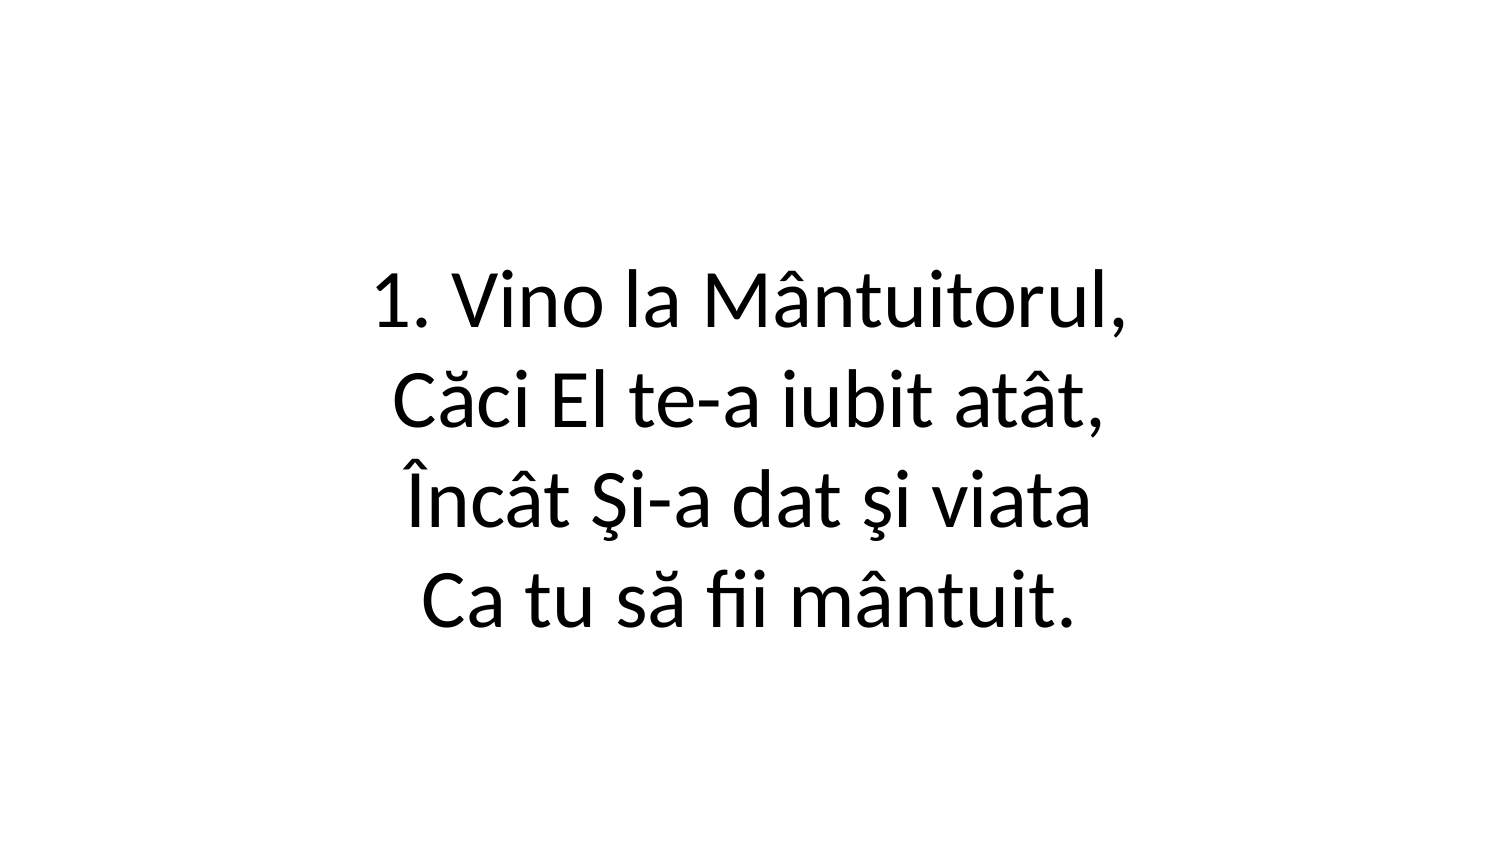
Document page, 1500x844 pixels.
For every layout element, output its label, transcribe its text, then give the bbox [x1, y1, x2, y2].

text_box 1. Vino la Mântuitorul, Căci El te-a iubit atât, Încât Şi-a dat şi viata Ca tu să fii mântuit. [354, 192, 1146, 652]
